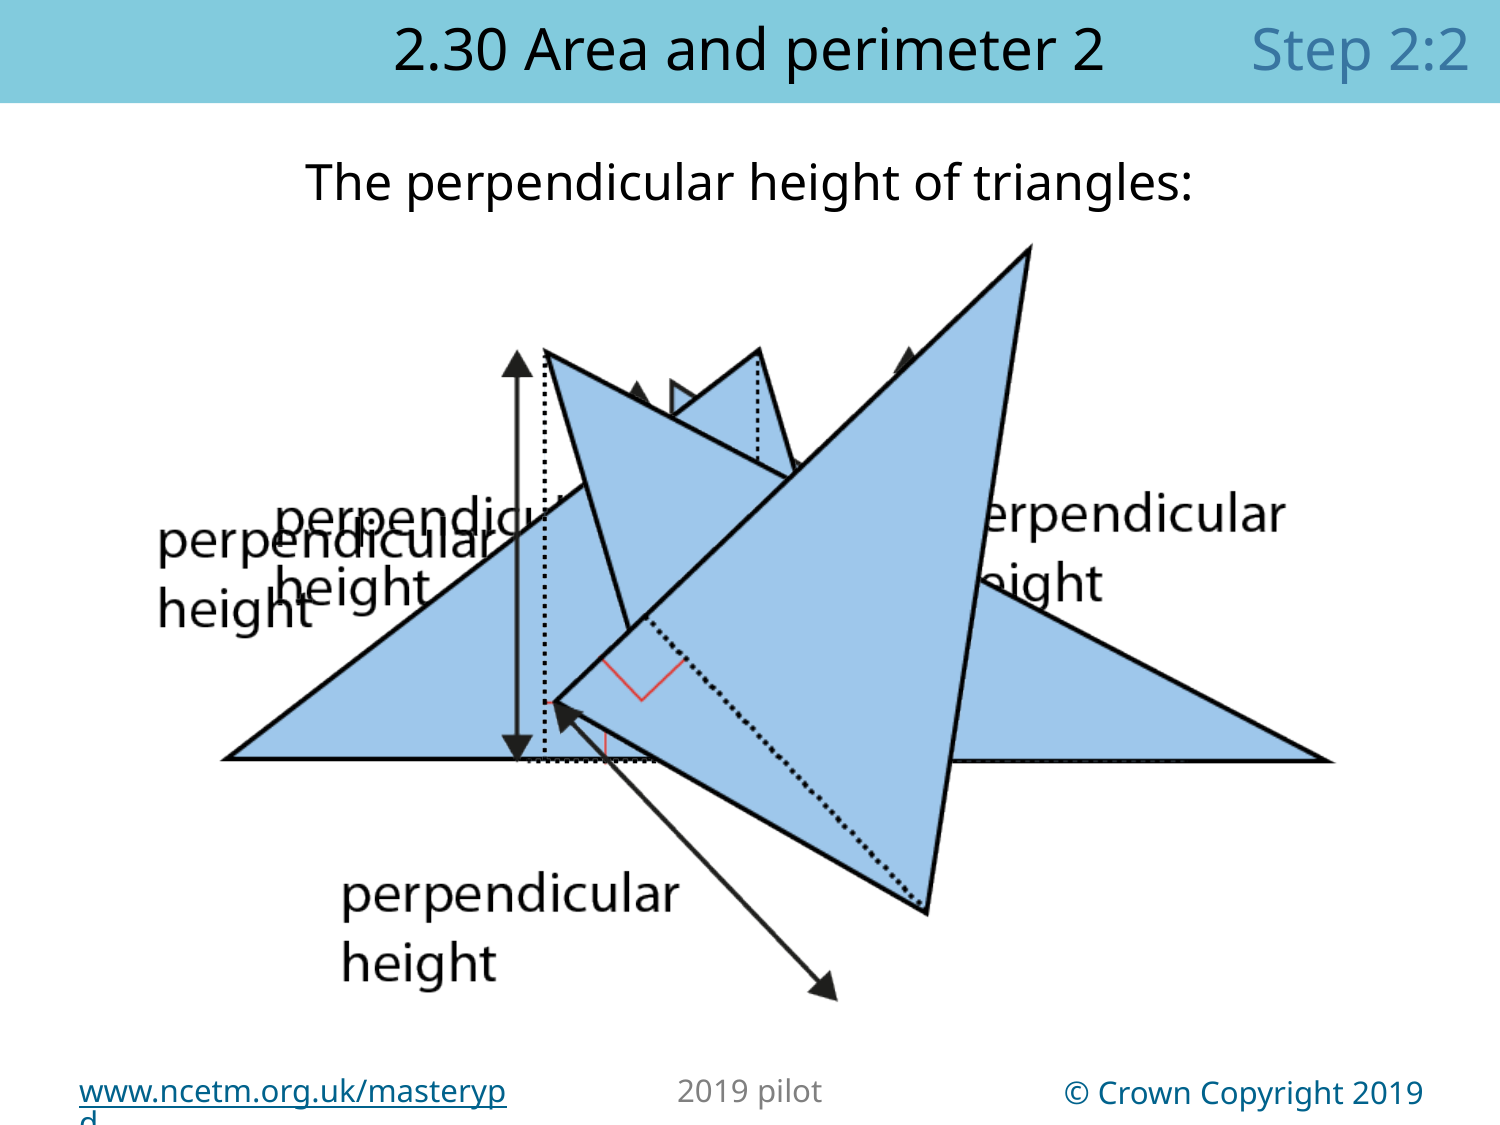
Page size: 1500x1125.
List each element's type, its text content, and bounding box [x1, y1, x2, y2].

text_box The perpendicular height of triangles: [45, 143, 1455, 218]
picture [101, 219, 1399, 1048]
list Step 2:2 [0, 0, 1500, 104]
